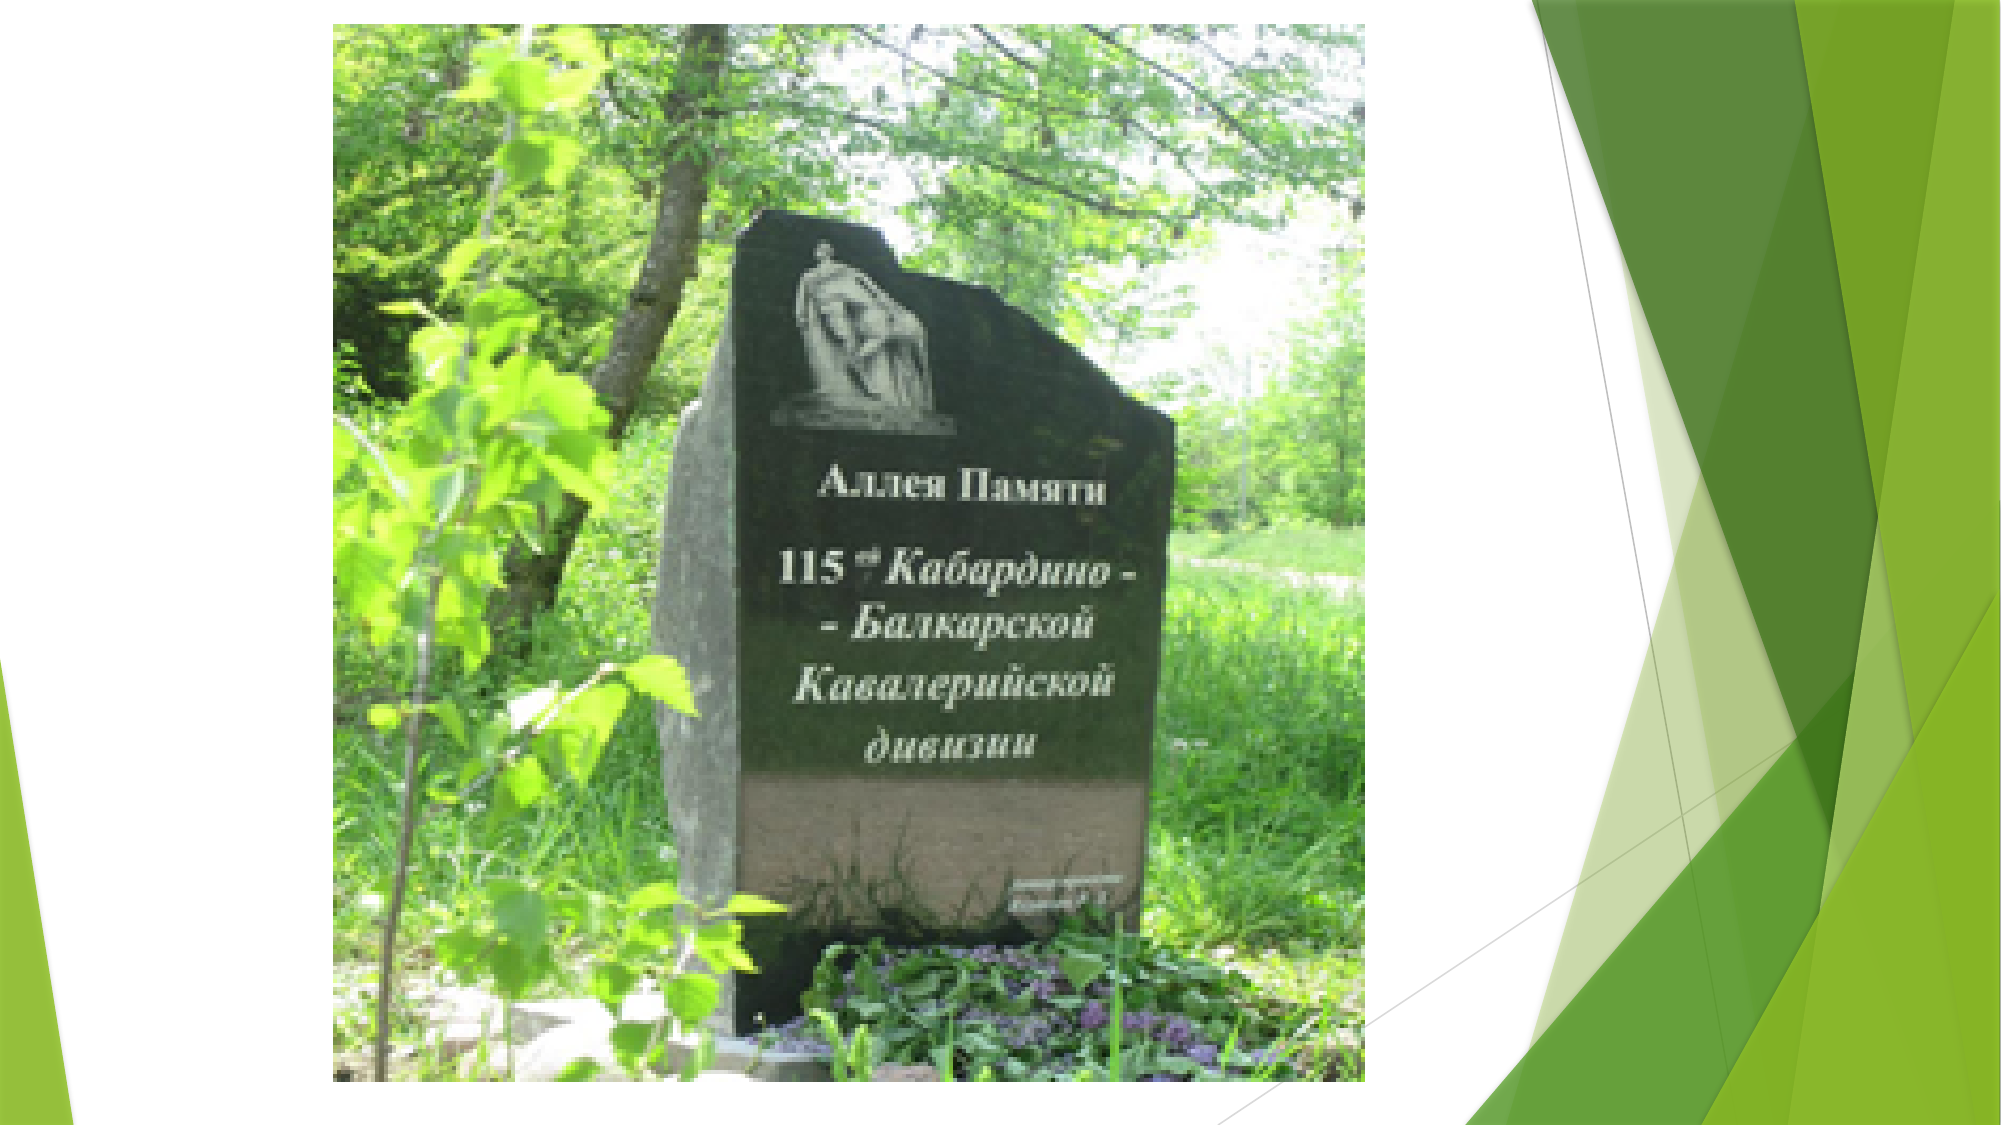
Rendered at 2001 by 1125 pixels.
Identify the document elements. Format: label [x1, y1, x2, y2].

picture [332, 23, 1371, 1087]
